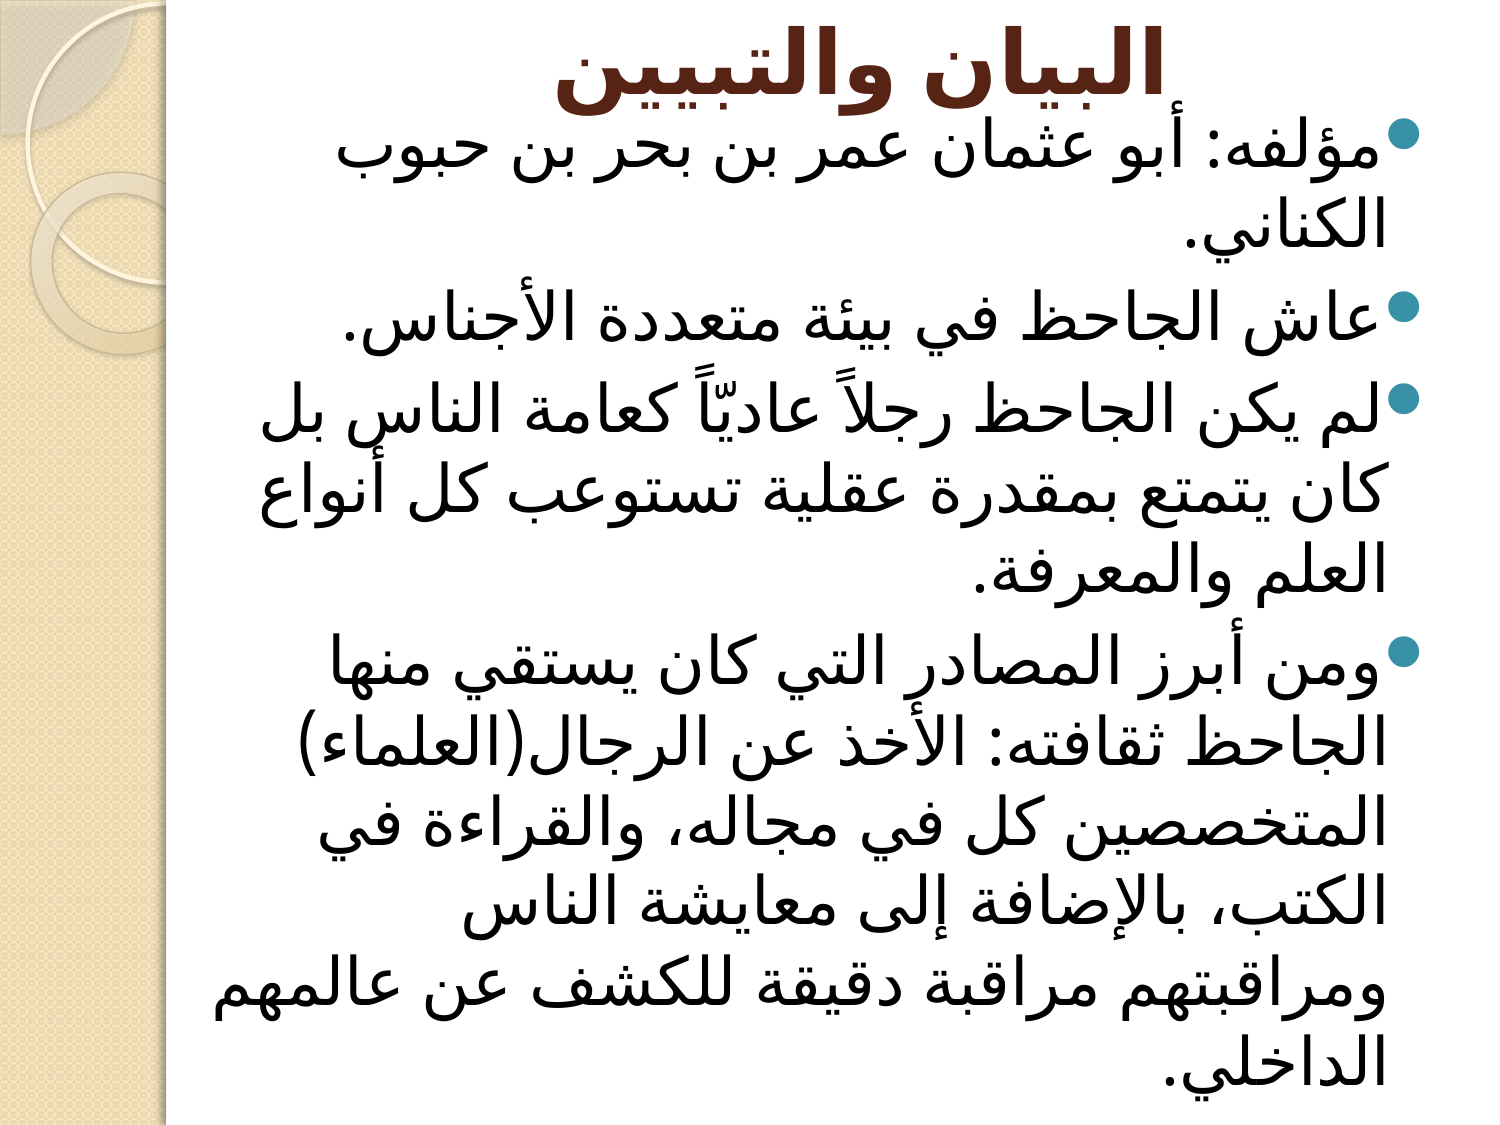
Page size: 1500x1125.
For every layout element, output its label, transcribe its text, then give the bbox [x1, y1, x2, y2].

list مؤلفه: أبو عثمان عمر بن بحر بن حبوب الكناني. عاش الجاحظ في بيئة متعددة الأجناس. لم يكن الجاحظ رجلاً عاديّاً كعامة الناس بل كان يتمتع بمقدرة عقلية تستوعب كل أنواع العلم والمعرفة. ومن أبرز المصادر التي كان يستقي منها الجاحظ ثقافته: الأخذ عن الرجال(العلماء) المتخصصين كل في مجاله، والقراءة في الكتب، بالإضافة إلى معايشة الناس ومراقبتهم مراقبة دقيقة للكشف عن عالمهم الداخلي. تحررت كتابات الجاحظ من الغموض، وتنميق اللفظ، مع المحافظة على جزالته يعد كتاب الحيوان، والبيان والتبيين من أواخر مؤلفات الجاحظ بعد أن أصابه الفالج. [164, 93, 1466, 1067]
title البيان والتبيين [234, 0, 1465, 93]
